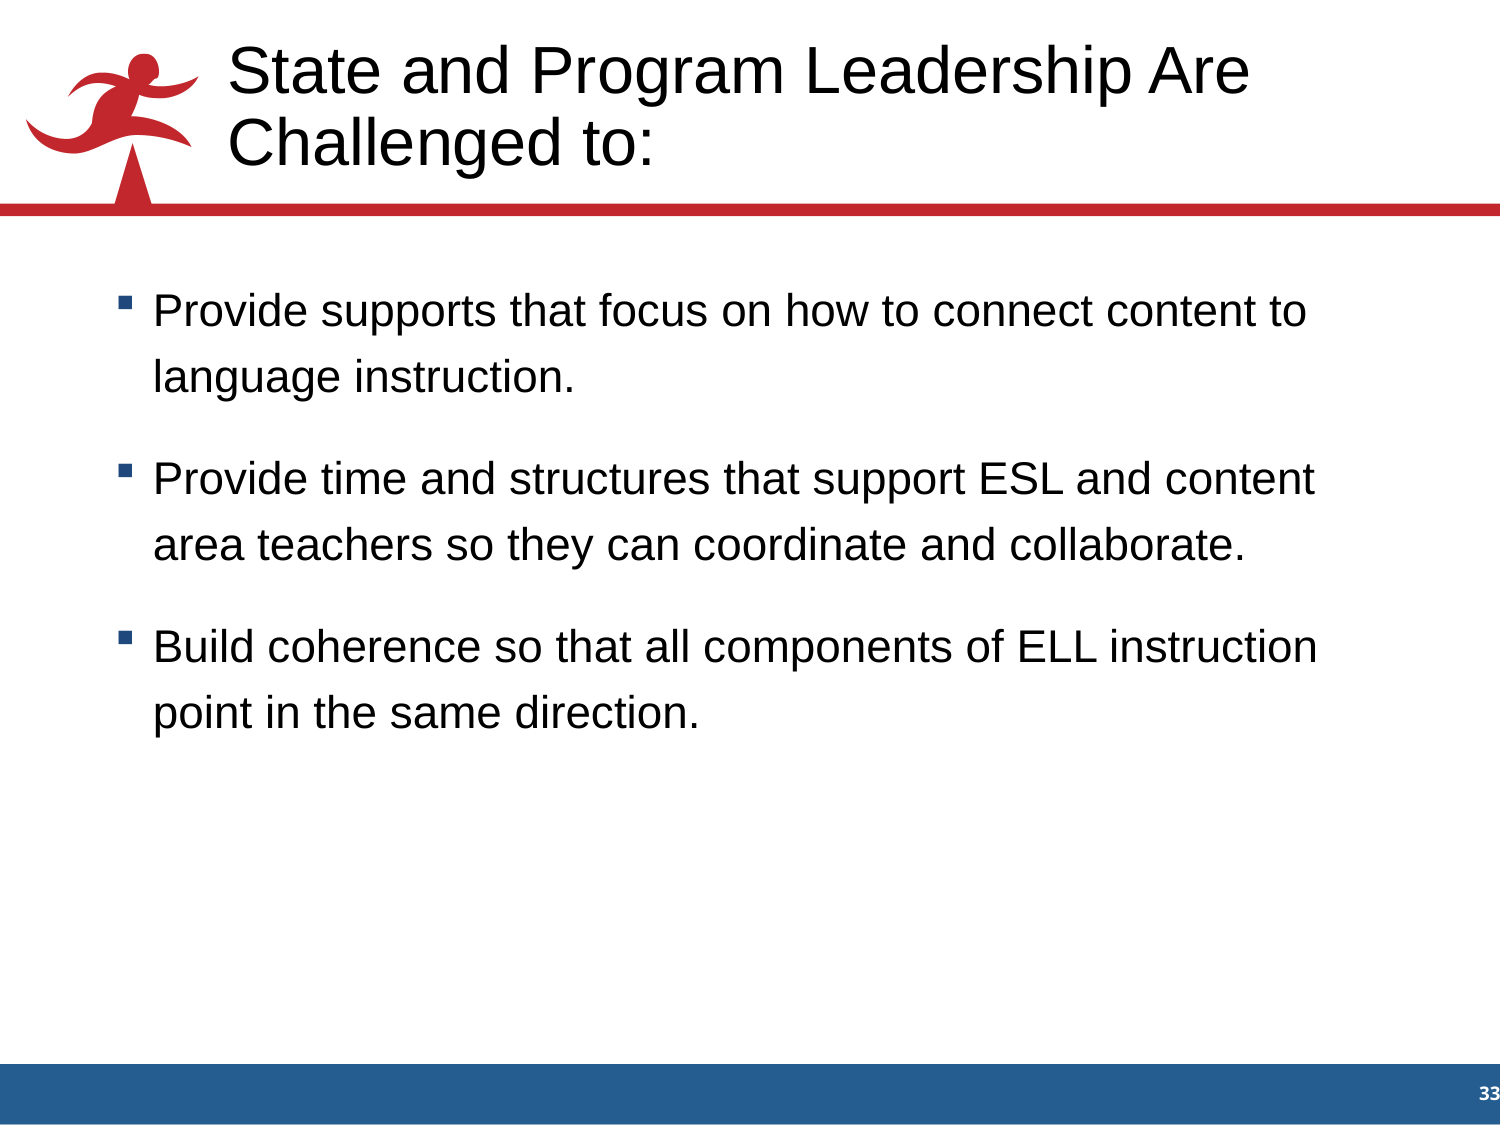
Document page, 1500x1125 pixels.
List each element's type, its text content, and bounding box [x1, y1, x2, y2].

title State and Program Leadership Are Challenged to: [212, 37, 1475, 188]
list Provide supports that focus on how to connect content to language instruction. Provide time and structures that support ESL and content area teachers so they can coordinate and collaborate. Build coherence so that all components of ELL instruction point in the same direction. [99, 262, 1387, 973]
picture [0, 0, 1500, 1125]
